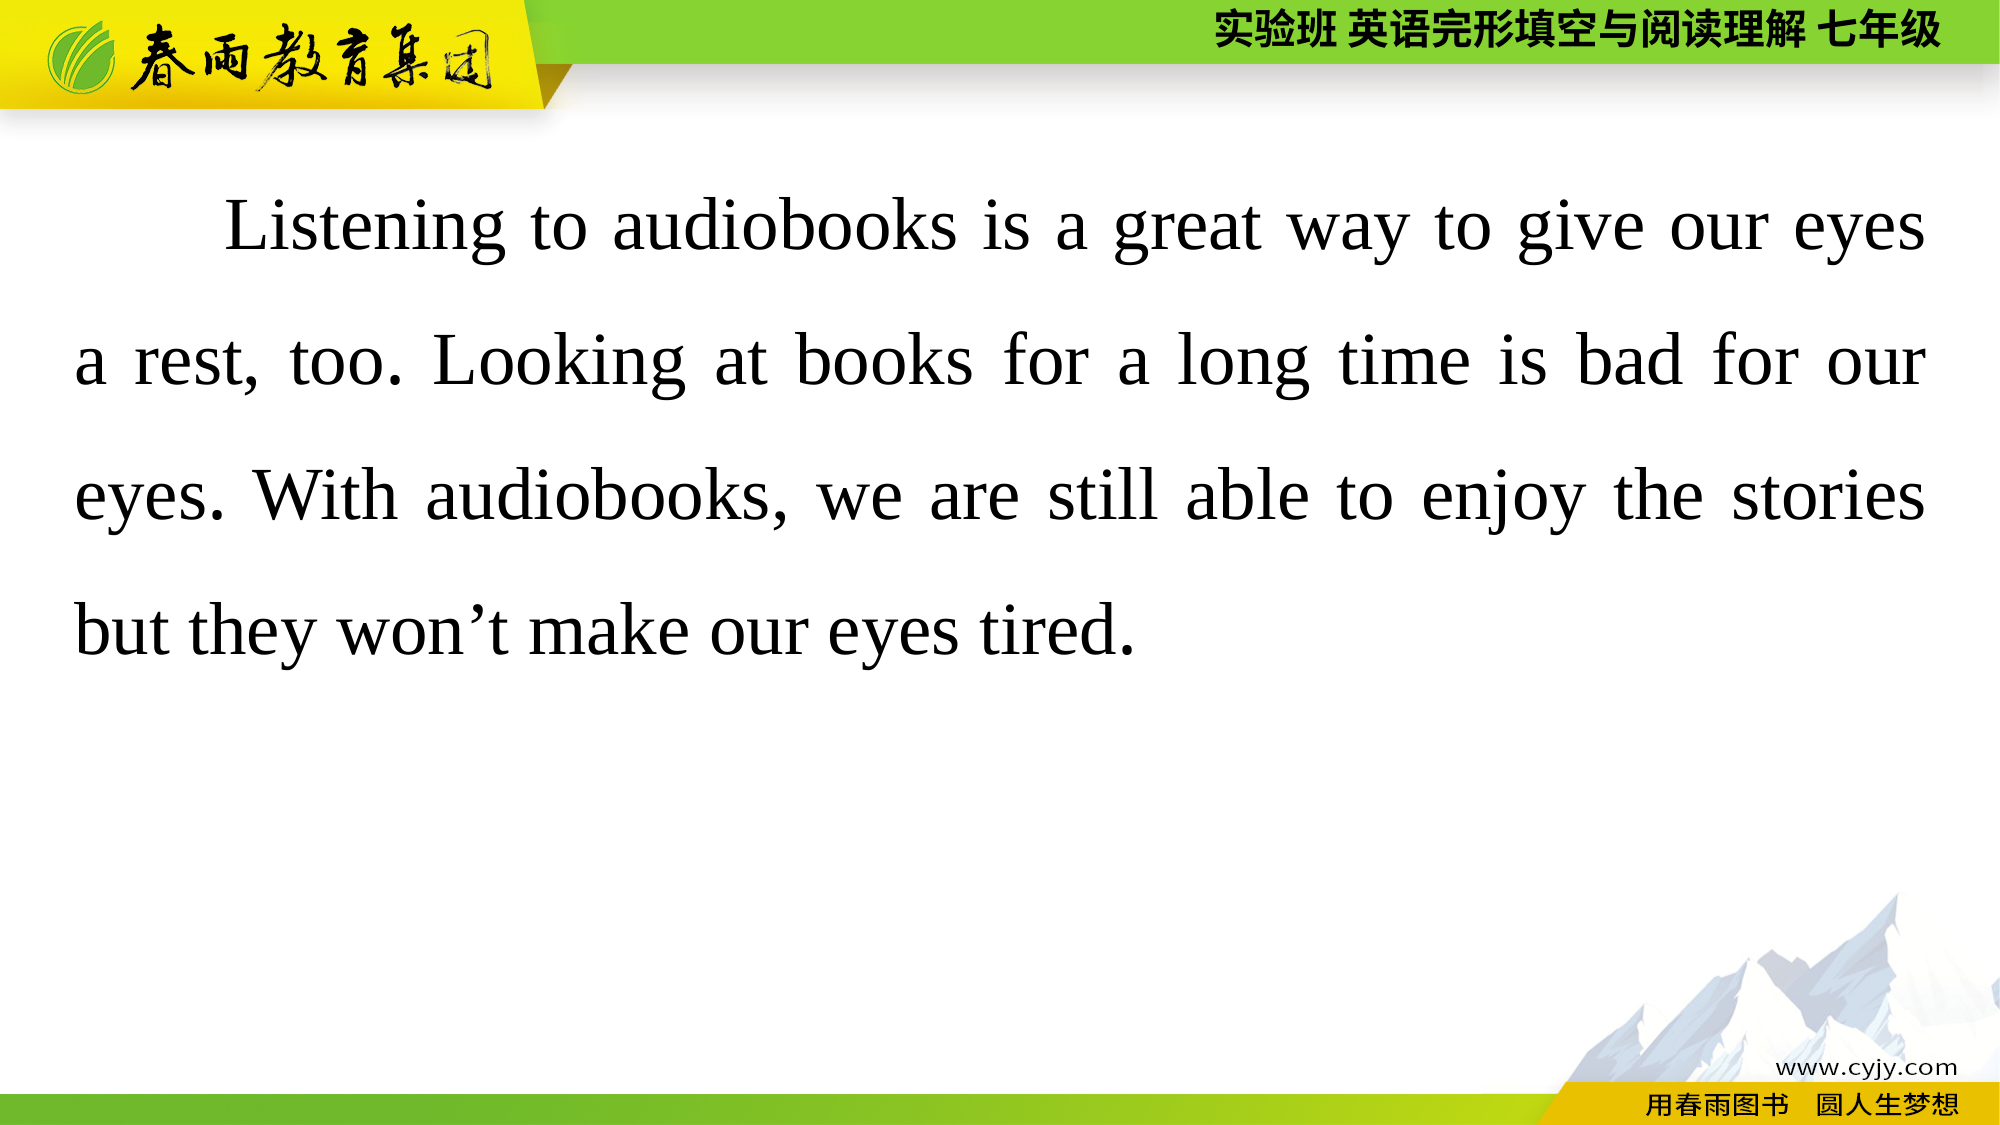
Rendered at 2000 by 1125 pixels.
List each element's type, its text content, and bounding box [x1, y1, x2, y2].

picture [0, 0, 2000, 1125]
list Listening to audiobooks is a great way to give our eyes a rest, too. Looking at books for a long time is bad for our eyes. With audiobooks, we are still able to enjoy the stories but they won’t make our eyes tired. [59, 122, 1944, 666]
